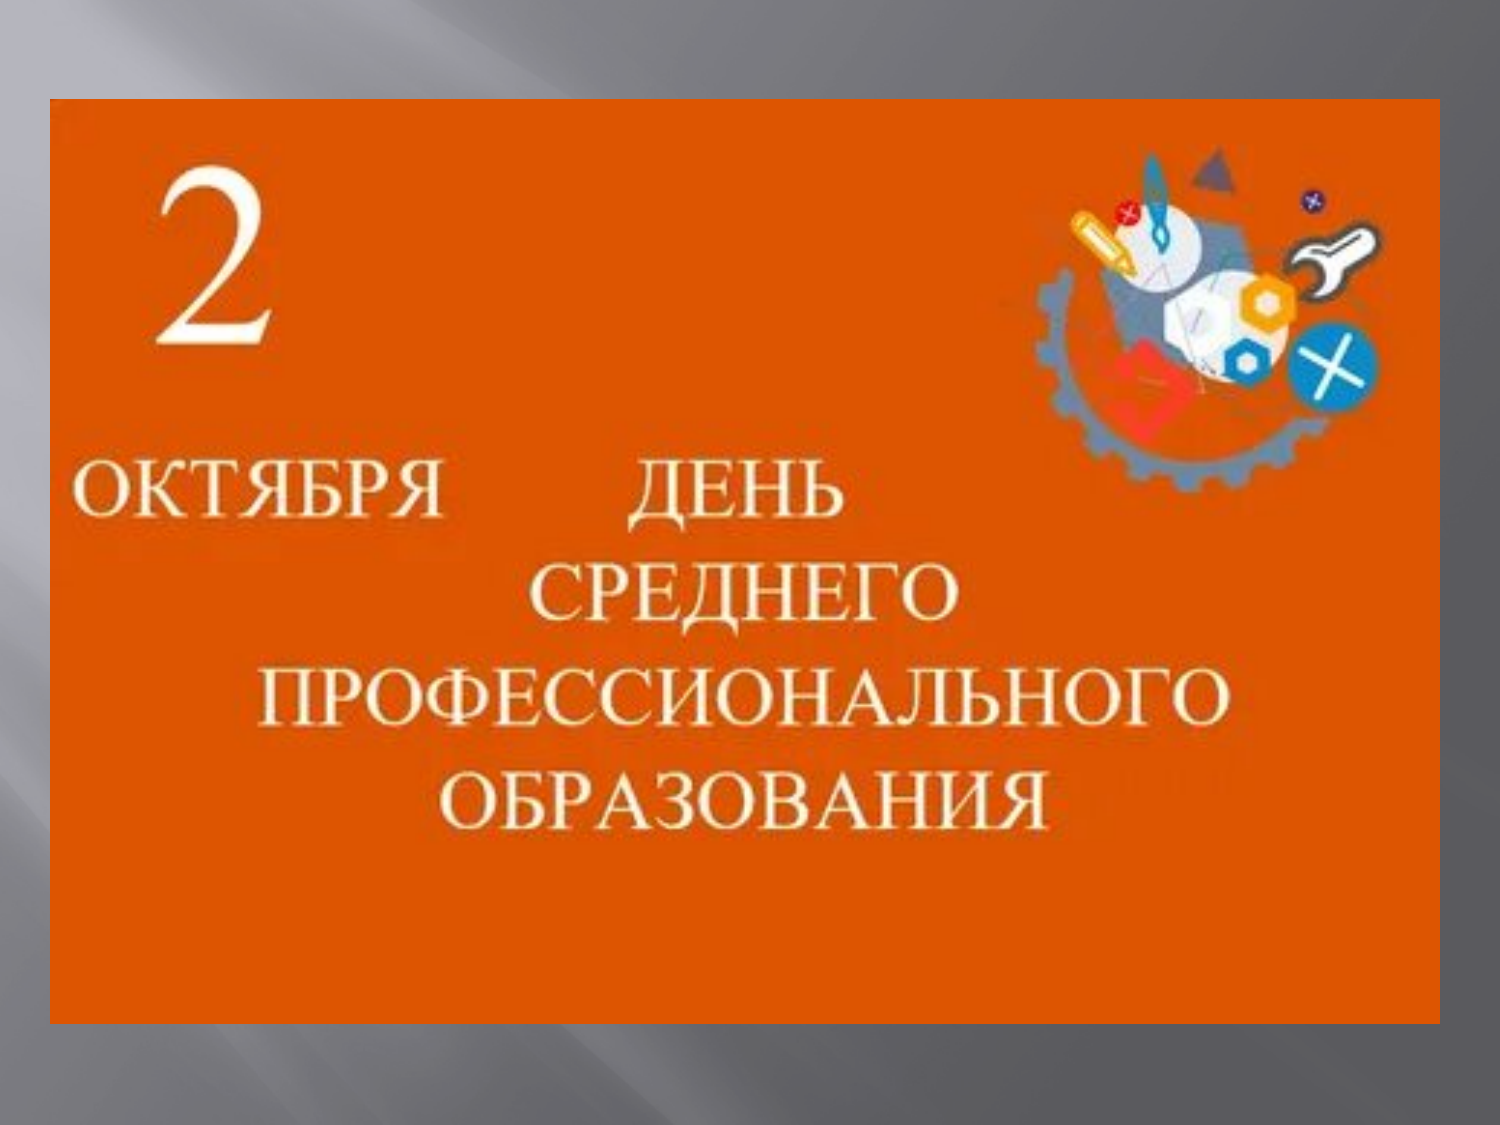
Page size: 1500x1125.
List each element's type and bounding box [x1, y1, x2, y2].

picture [49, 99, 1440, 1024]
